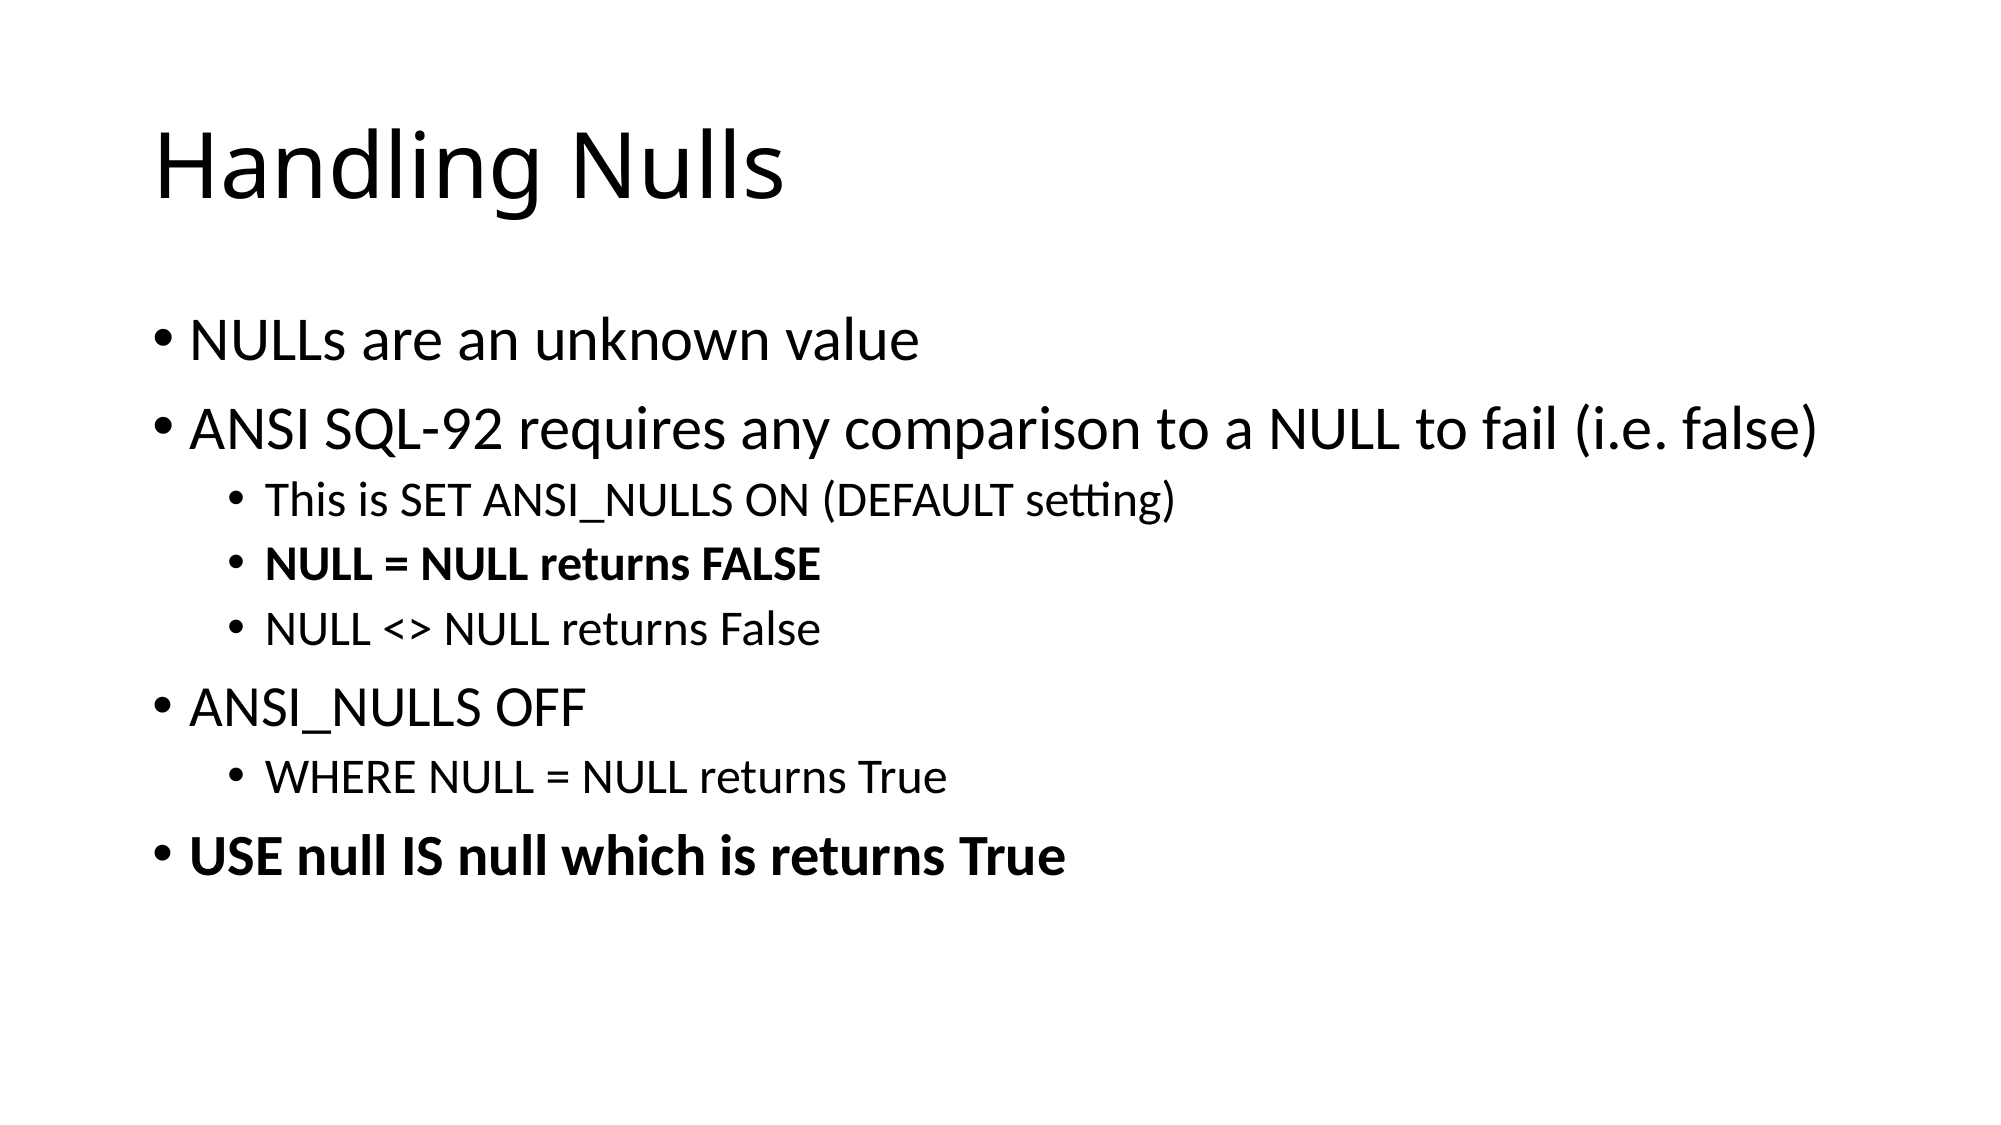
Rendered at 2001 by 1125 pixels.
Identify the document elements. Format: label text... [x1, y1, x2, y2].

title Handling Nulls [137, 59, 1863, 278]
list NULLs are an unknown value ANSI SQL-92 requires any comparison to a NULL to fail (i.e. false) This is SET ANSI_NULLS ON (DEFAULT setting) NULL = NULL returns FALSE NULL <> NULL returns False ANSI_NULLS OFF WHERE NULL = NULL returns True USE null IS null which is returns True [137, 299, 1863, 1014]
